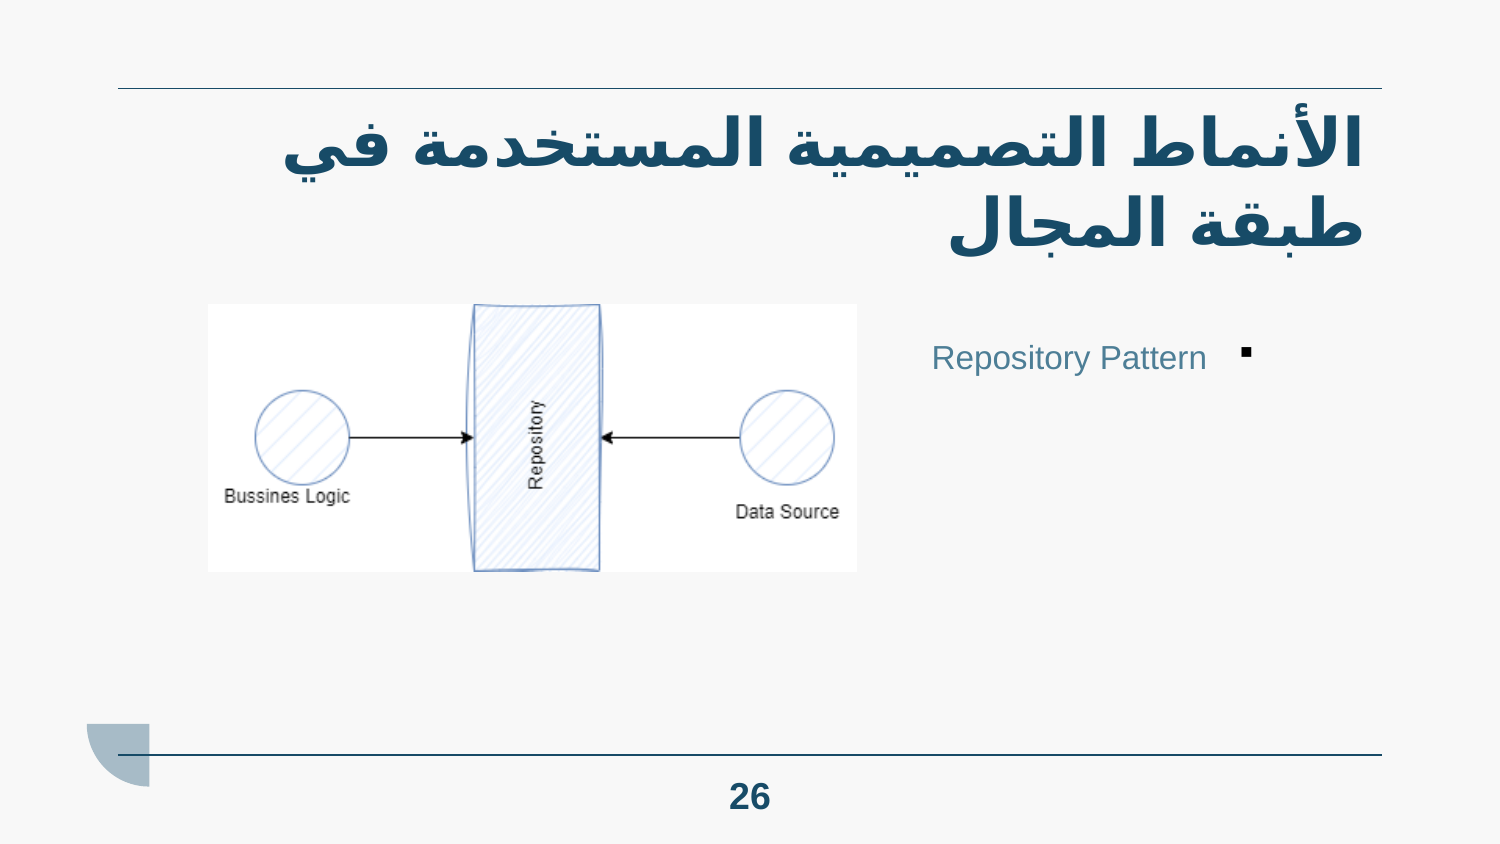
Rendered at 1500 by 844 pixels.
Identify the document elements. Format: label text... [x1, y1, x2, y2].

text_box Repository Pattern [860, 329, 1269, 384]
text_box 26 [698, 758, 801, 831]
title الأنماط التصميمية المستخدمة في طبقة المجال [118, 85, 1382, 170]
picture [207, 304, 857, 572]
